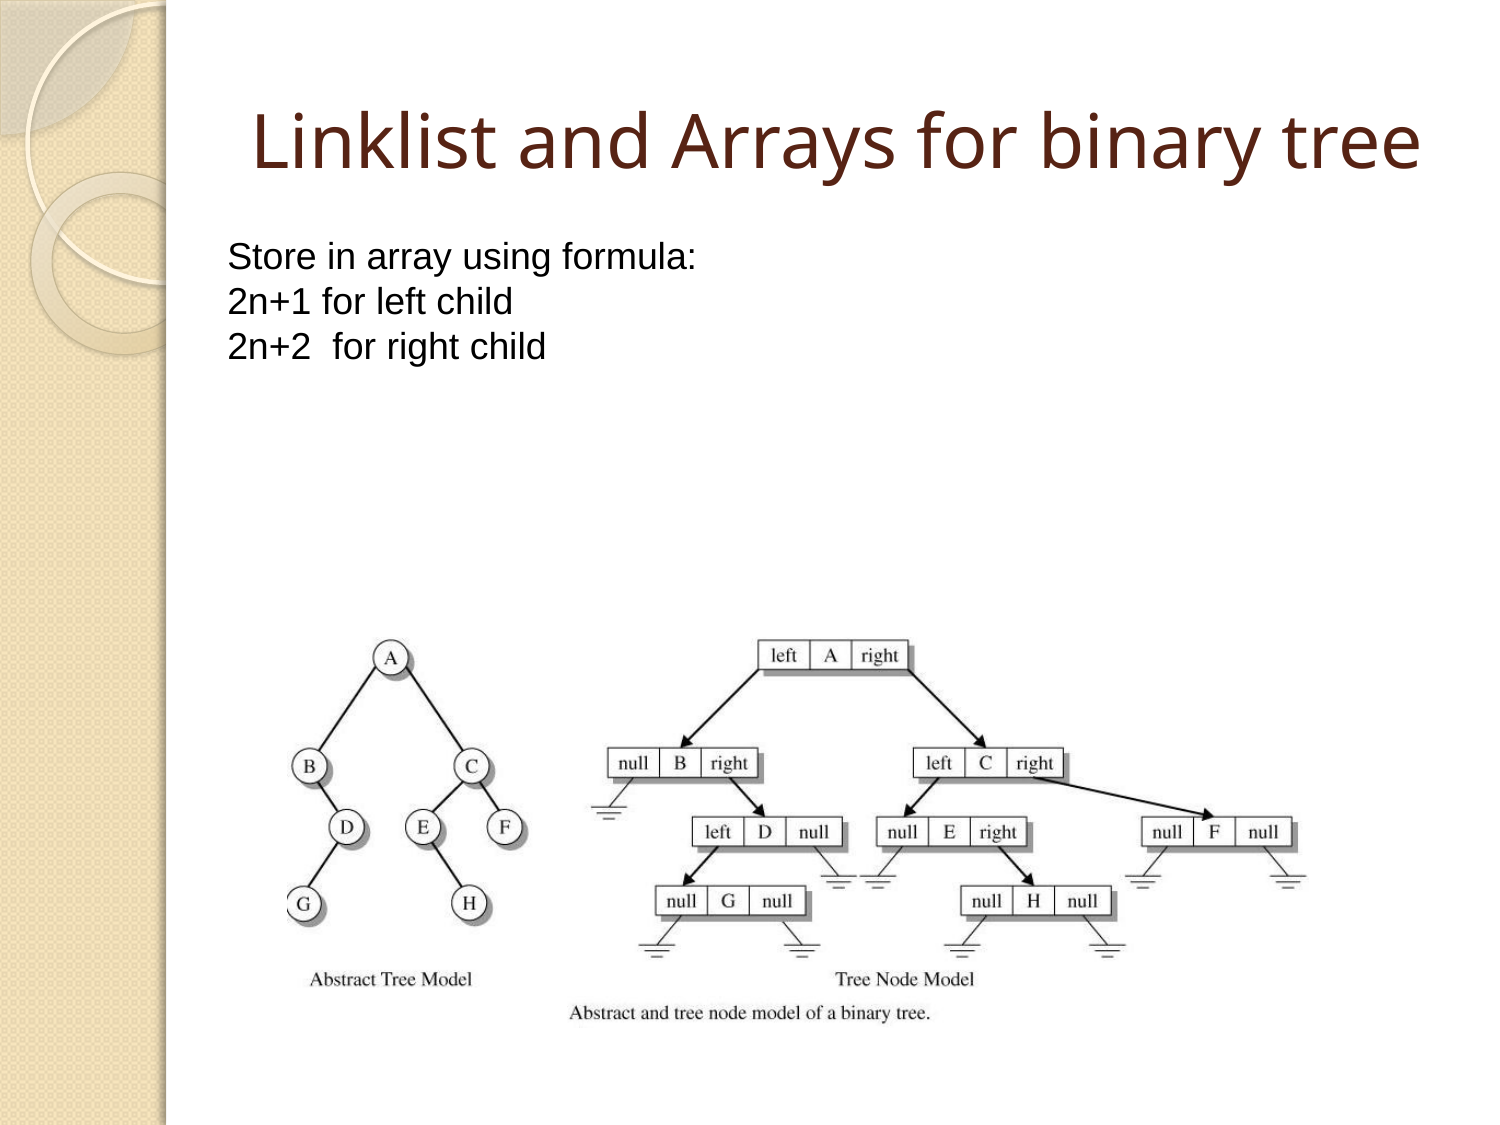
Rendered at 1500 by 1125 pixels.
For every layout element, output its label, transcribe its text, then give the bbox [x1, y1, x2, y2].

text_box Store in array using formula: 2n+1 for left child 2n+2 for right child [212, 224, 1213, 510]
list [287, 637, 1309, 1028]
title Linklist and Arrays for binary tree [235, 45, 1466, 233]
